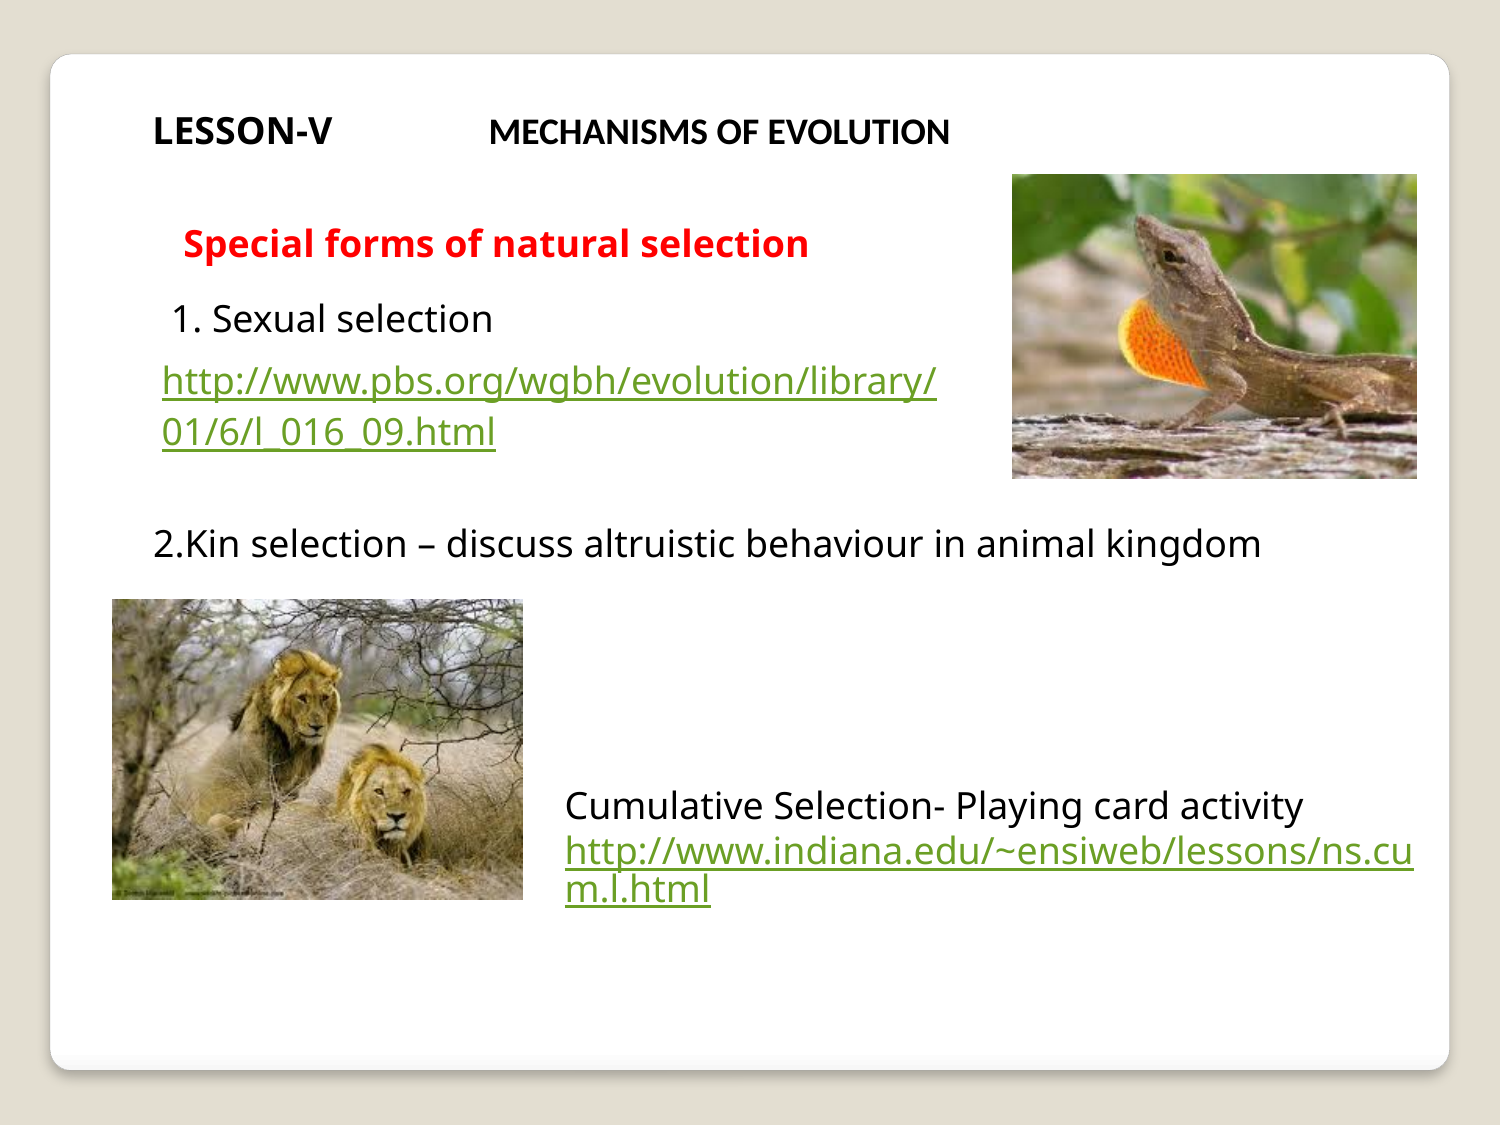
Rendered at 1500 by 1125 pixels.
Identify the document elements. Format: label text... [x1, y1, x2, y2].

picture [1012, 174, 1418, 479]
text_box 2.Kin selection – discuss altruistic behaviour in animal kingdom [138, 512, 1279, 573]
text_box 1. Sexual selection [156, 287, 509, 348]
text_box Special forms of natural selection [168, 212, 826, 273]
picture [112, 599, 524, 901]
text_box http://www.pbs.org/wgbh/evolution/library/ 01/6/l_016_09.html [146, 349, 952, 467]
text_box LESSON-V MECHANISMS OF EVOLUTION [137, 99, 1388, 160]
text_box Cumulative Selection- Playing card activity http://www.indiana.edu/~ensiweb/lessons/ns.cum.l.html [549, 774, 1438, 886]
